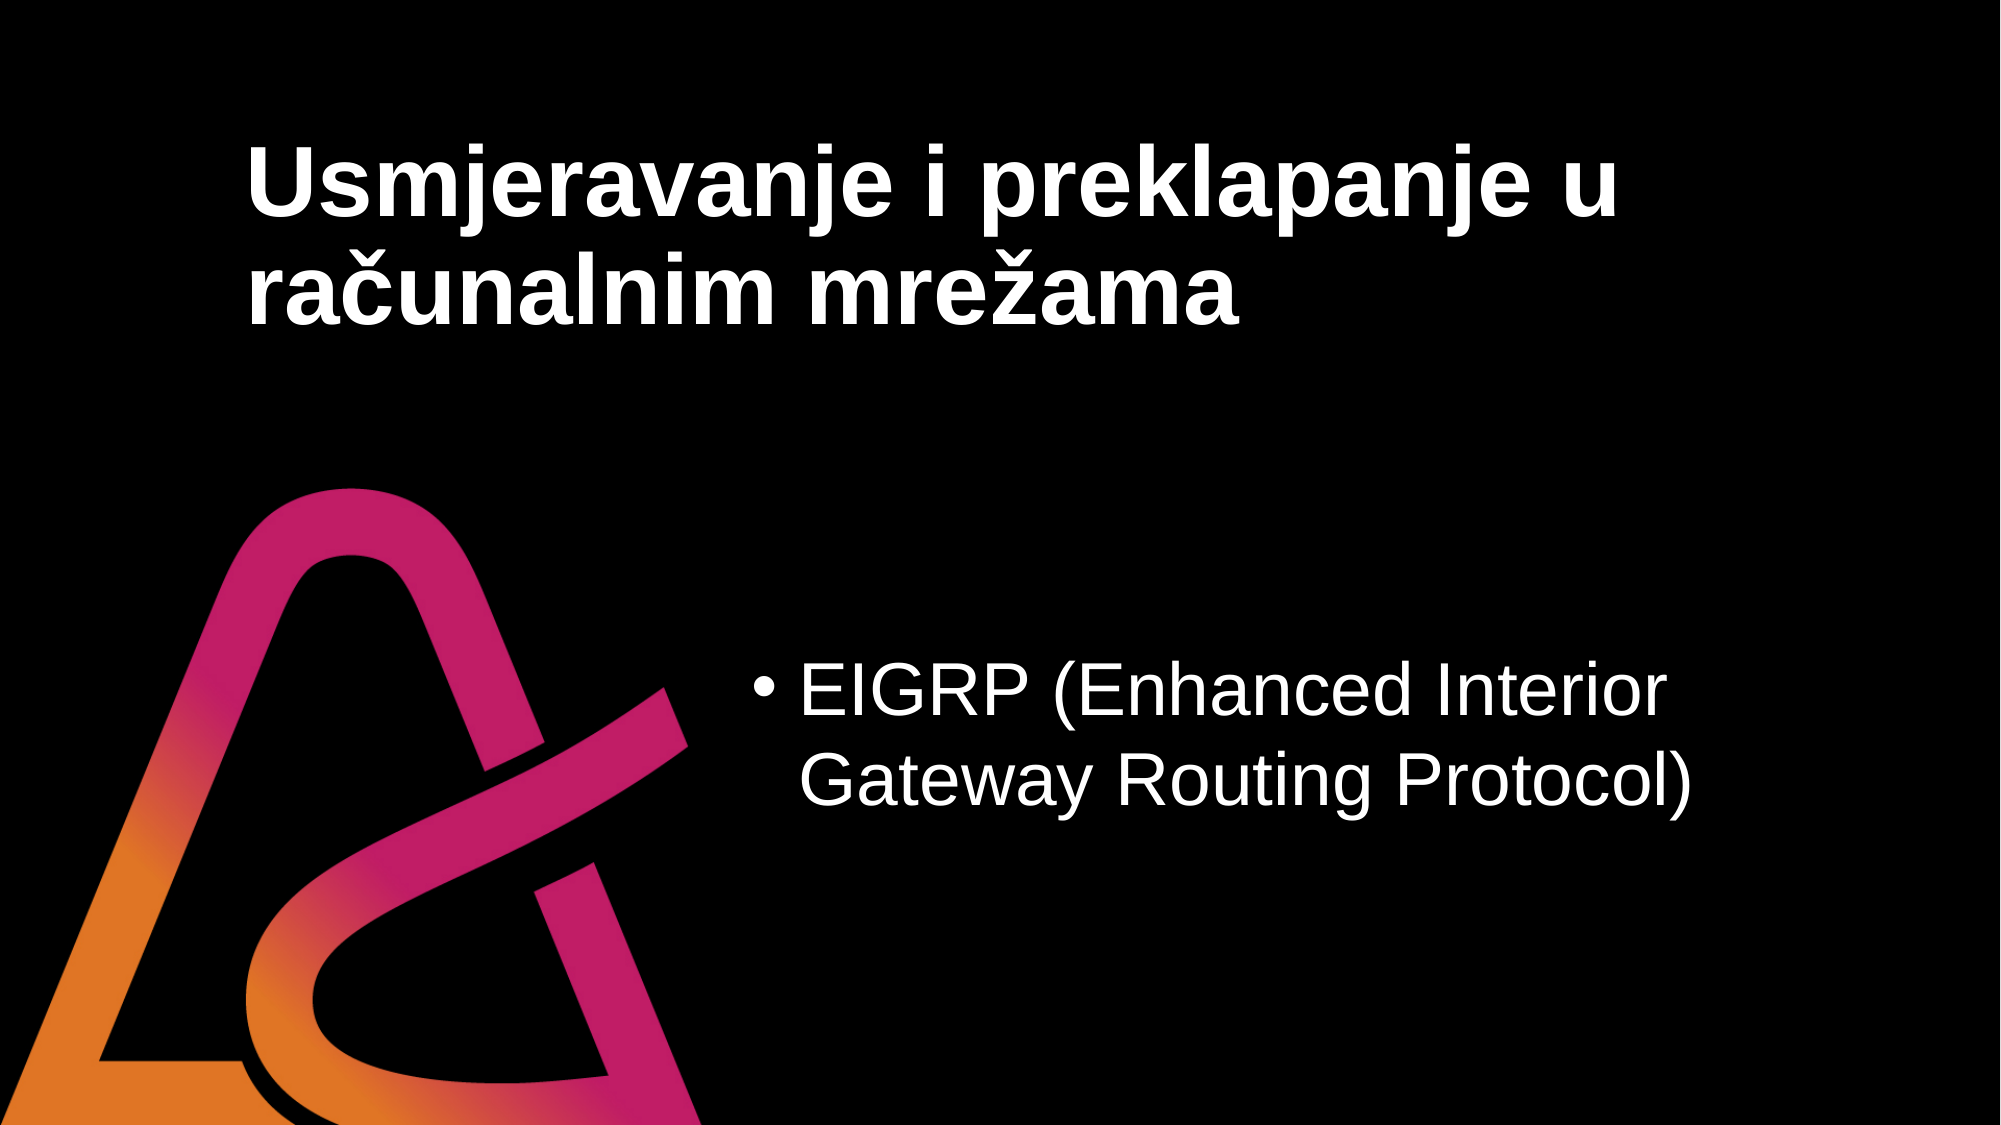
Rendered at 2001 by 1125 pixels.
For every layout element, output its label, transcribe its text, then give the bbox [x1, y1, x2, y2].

title Usmjeravanje i preklapanje u računalnim mrežama [245, 123, 1942, 420]
picture [0, 0, 2001, 1125]
text_box EIGRP (Enhanced Interior Gateway Routing Protocol) [737, 633, 2000, 829]
